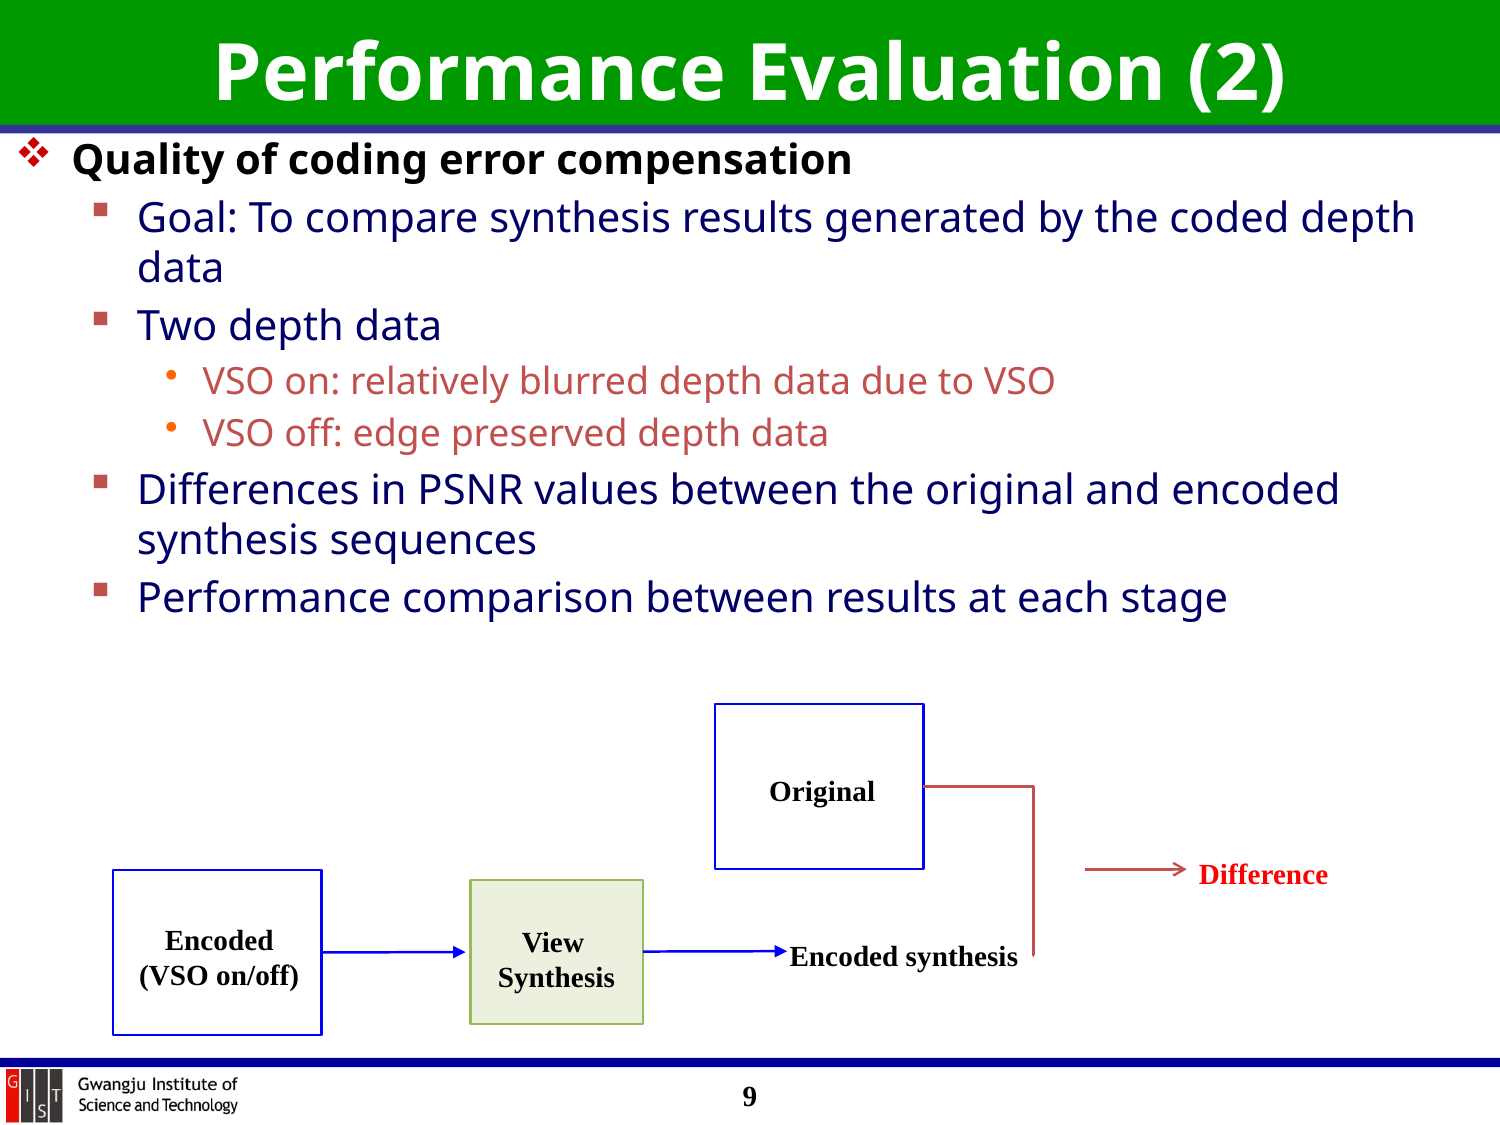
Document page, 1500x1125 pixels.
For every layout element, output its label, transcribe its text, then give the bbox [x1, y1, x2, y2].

list Quality of coding error compensation Goal: To compare synthesis results generated by the coded depth data Two depth data VSO on: relatively blurred depth data due to VSO VSO off: edge preserved depth data Differences in PSNR values between the original and encoded synthesis sequences Performance comparison between results at each stage [0, 123, 1500, 1039]
title Performance Evaluation (2) [0, 12, 1500, 123]
slide_number 9 [575, 1065, 925, 1125]
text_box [112, 703, 1341, 1036]
picture [6, 1069, 238, 1123]
